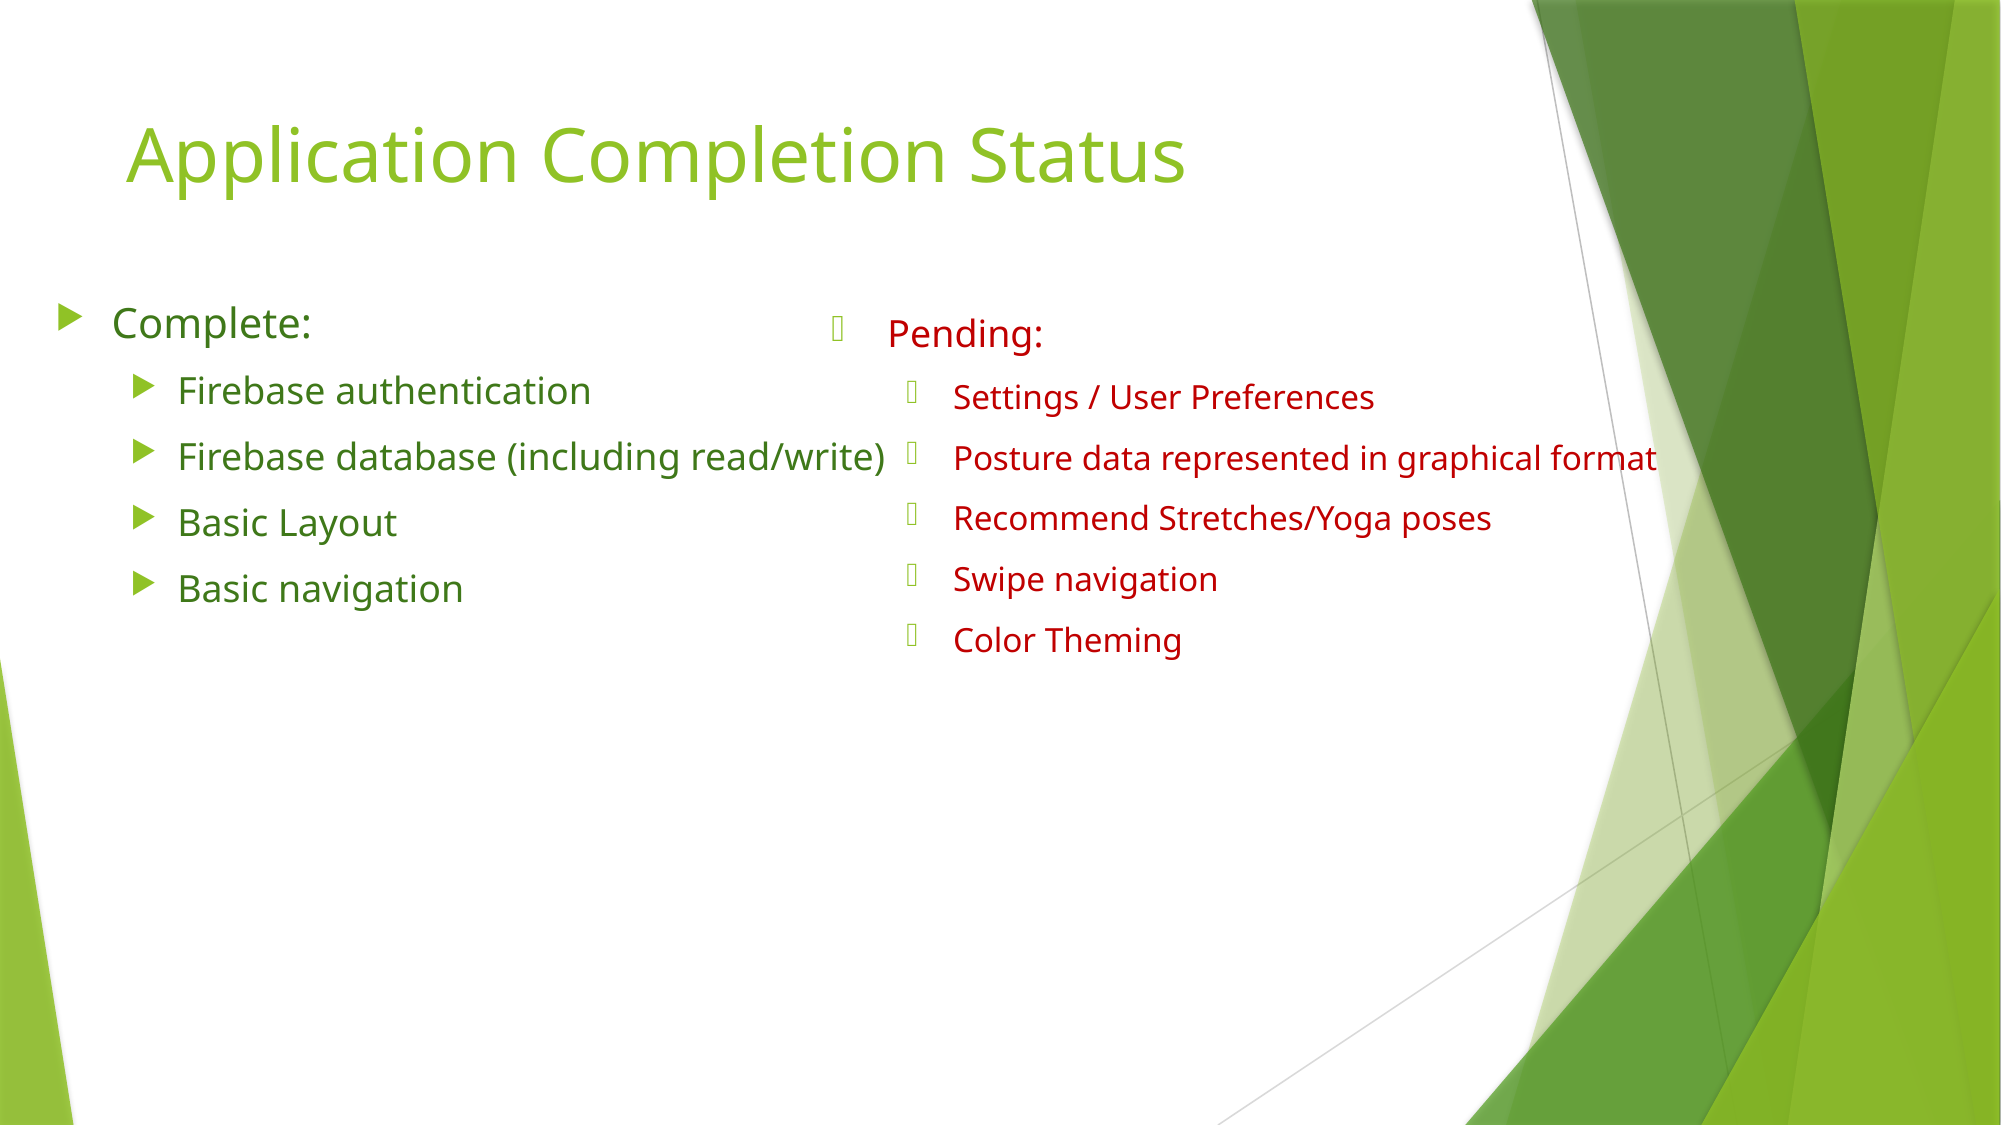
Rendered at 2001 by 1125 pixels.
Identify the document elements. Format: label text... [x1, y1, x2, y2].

list Complete: Firebase authentication Firebase database (including read/write) Basic Layout Basic navigation [40, 289, 917, 740]
title Application Completion Status [111, 99, 1522, 302]
text_box Pending: Settings / User Preferences Posture data represented in graphical format Recommend Stretches/Yoga poses Swipe navigation Color Theming [816, 302, 1693, 754]
